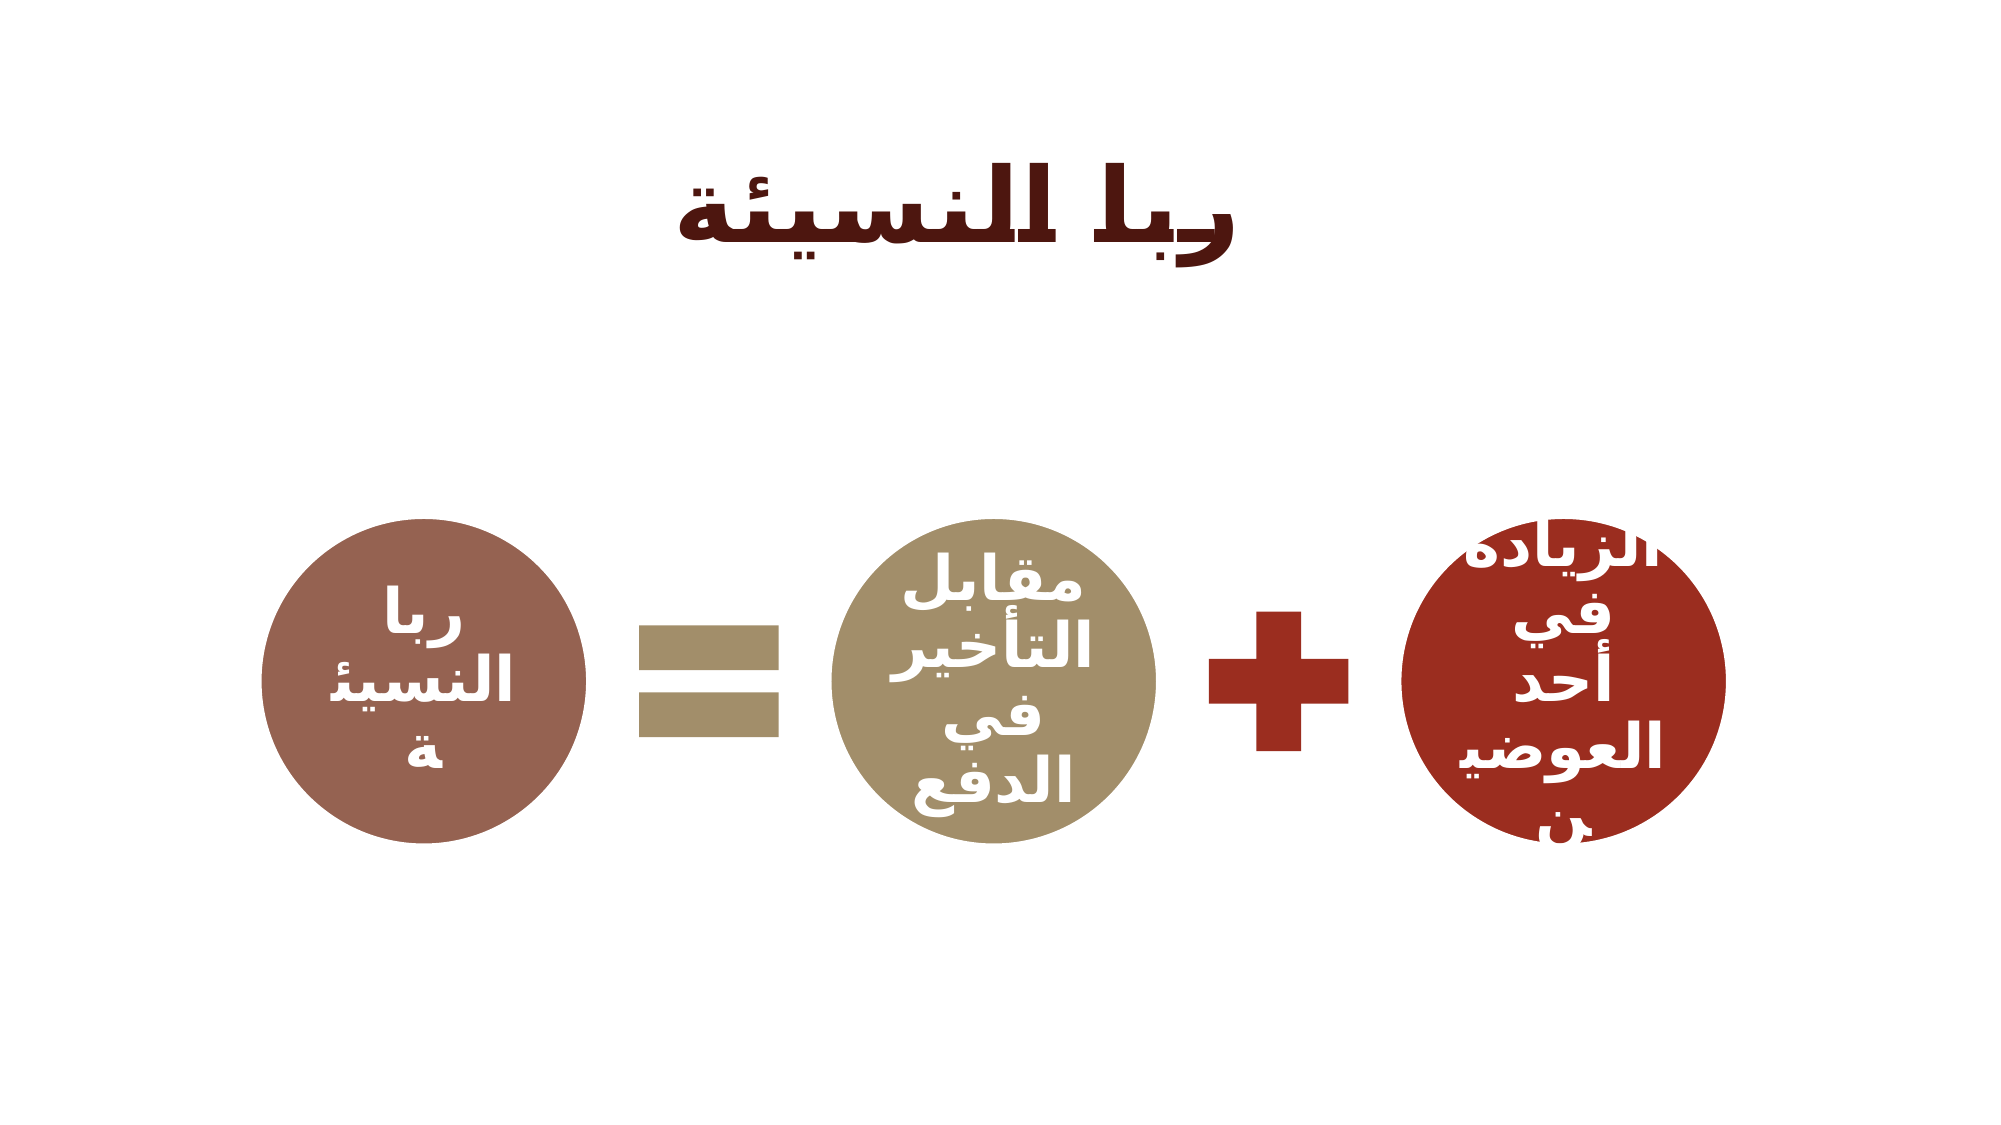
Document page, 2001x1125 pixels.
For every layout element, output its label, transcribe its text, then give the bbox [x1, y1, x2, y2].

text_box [259, 337, 1728, 1026]
text_box ربا النسيئة [363, 130, 1551, 271]
